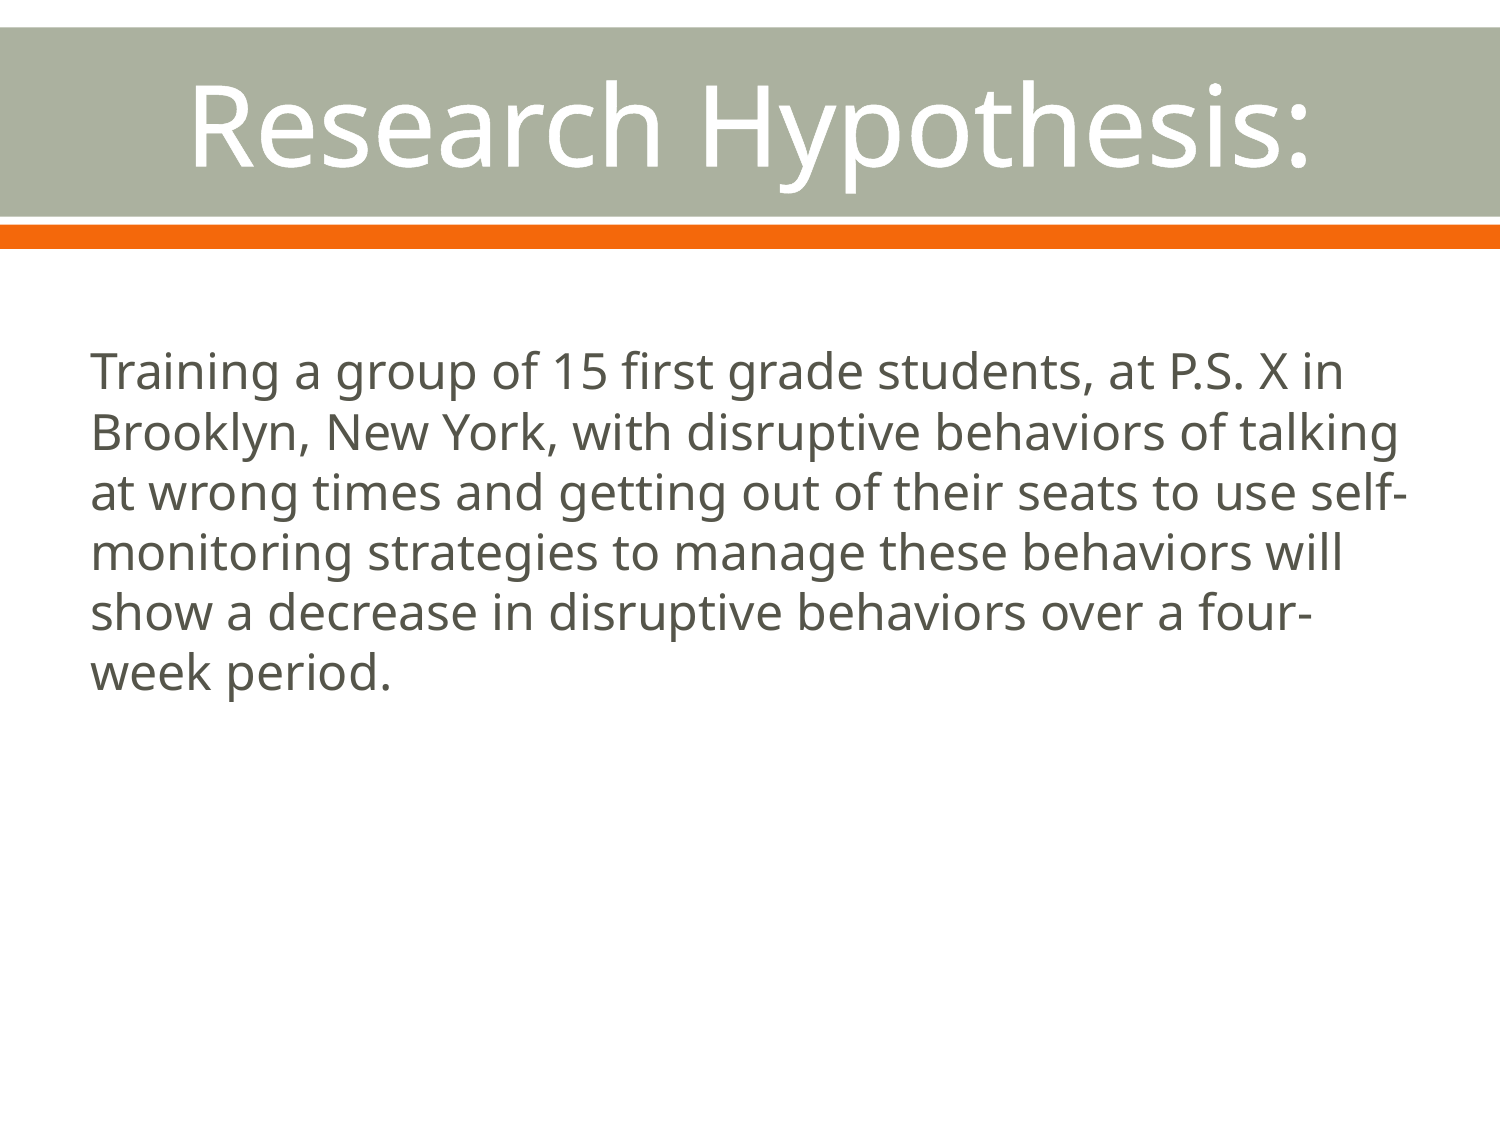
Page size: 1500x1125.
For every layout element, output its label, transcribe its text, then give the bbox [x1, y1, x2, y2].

title Research Hypothesis: [75, 29, 1425, 213]
list Training a group of 15 first grade students, at P.S. X in Brooklyn, New York, with disruptive behaviors of talking at wrong times and getting out of their seats to use self-monitoring strategies to manage these behaviors will show a decrease in disruptive behaviors over a four-week period. [75, 262, 1425, 1005]
